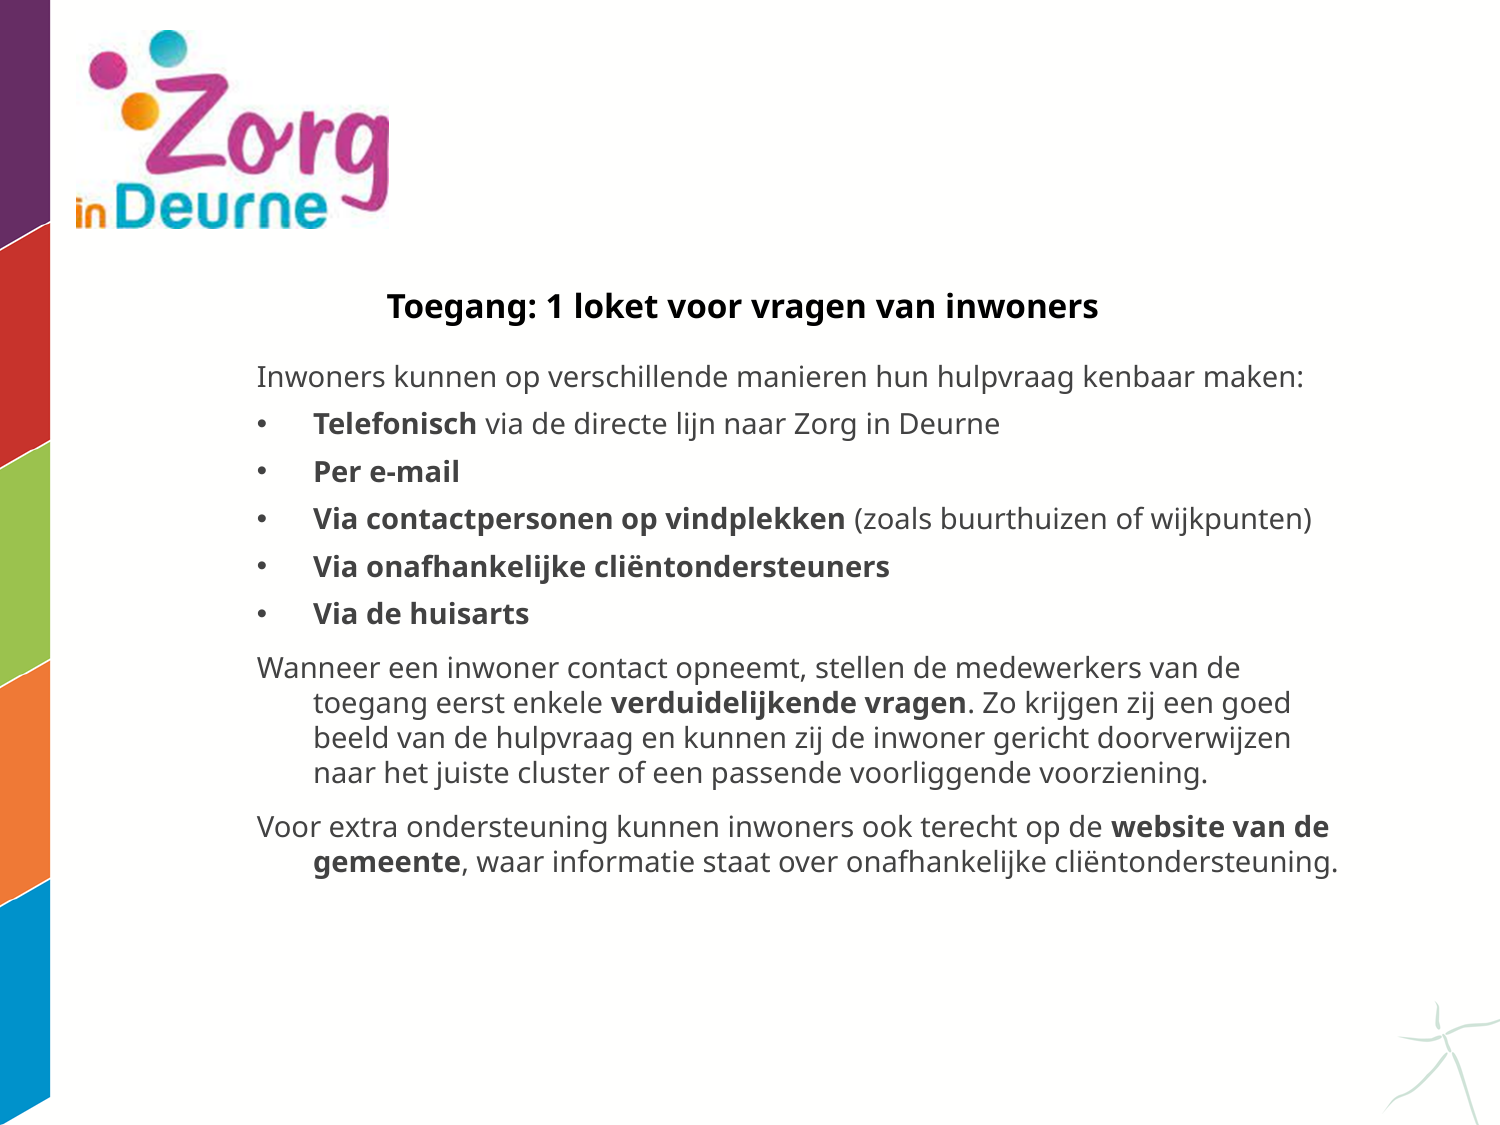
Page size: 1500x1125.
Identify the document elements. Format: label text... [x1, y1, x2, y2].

picture [0, 0, 1500, 1125]
title Toegang: 1 loket voor vragen van inwoners [75, 42, 1412, 528]
list Inwoners kunnen op verschillende manieren hun hulpvraag kenbaar maken: Telefonisch via de directe lijn naar Zorg in Deurne Per e-mail Via contactpersonen op vindplekken (zoals buurthuizen of wijkpunten) Via onafhankelijke cliëntondersteuners Via de huisarts Wanneer een inwoner contact opneemt, stellen de medewerkers van de toegang eerst enkele verduidelijkende vragen. Zo krijgen zij een goed beeld van de hulpvraag en kunnen zij de inwoner gericht doorverwijzen naar het juiste cluster of een passende voorliggende voorziening. Voor extra ondersteuning kunnen inwoners ook terecht op de website van de gemeente, waar informatie staat over onafhankelijke cliëntondersteuning. [242, 262, 1365, 1005]
